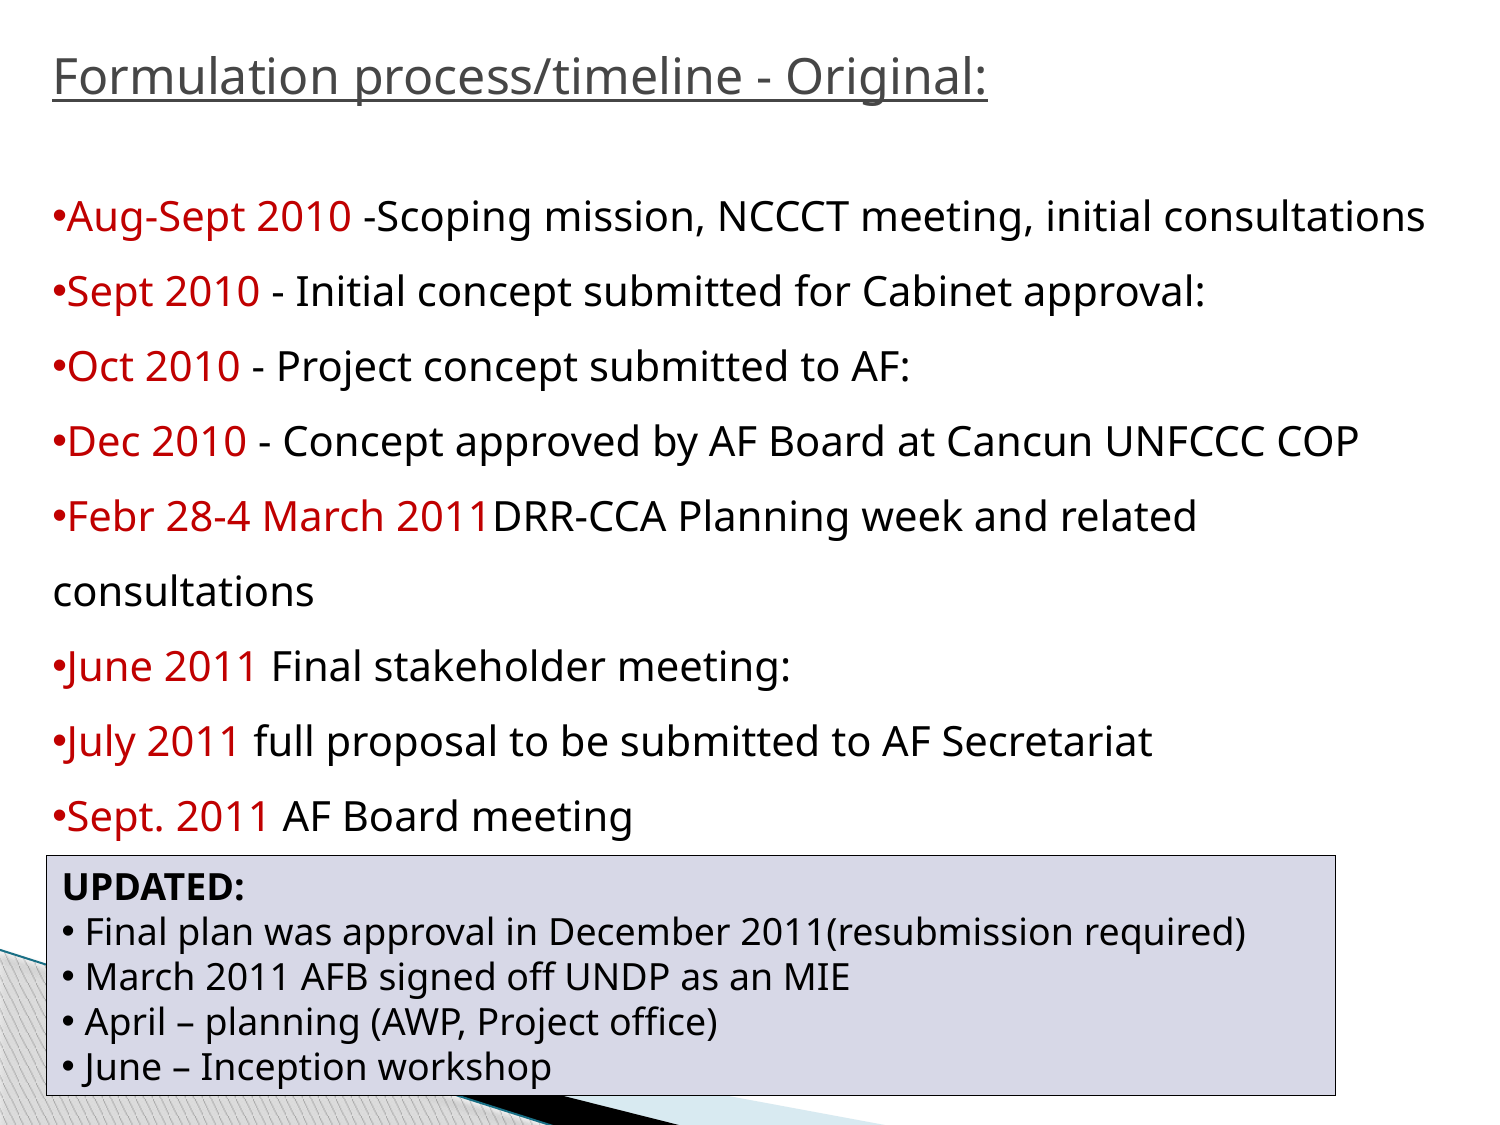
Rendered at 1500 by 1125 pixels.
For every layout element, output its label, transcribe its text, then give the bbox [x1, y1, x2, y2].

text_box Formulation process/timeline - Original: Aug-Sept 2010 -Scoping mission, NCCCT meeting, initial consultations Sept 2010 - Initial concept submitted for Cabinet approval: Oct 2010 - Project concept submitted to AF: Dec 2010 - Concept approved by AF Board at Cancun UNFCCC COP Febr 28-4 March 2011DRR-CCA Planning week and related consultations June 2011 Final stakeholder meeting: July 2011 full proposal to be submitted to AF Secretariat Sept. 2011 AF Board meeting November 2011 – starting at earliest [37, 37, 1450, 1043]
text_box UPDATED: Final plan was approval in December 2011(resubmission required) March 2011 AFB signed off UNDP as an MIE April – planning (AWP, Project office) June – Inception workshop [46, 855, 1336, 1096]
